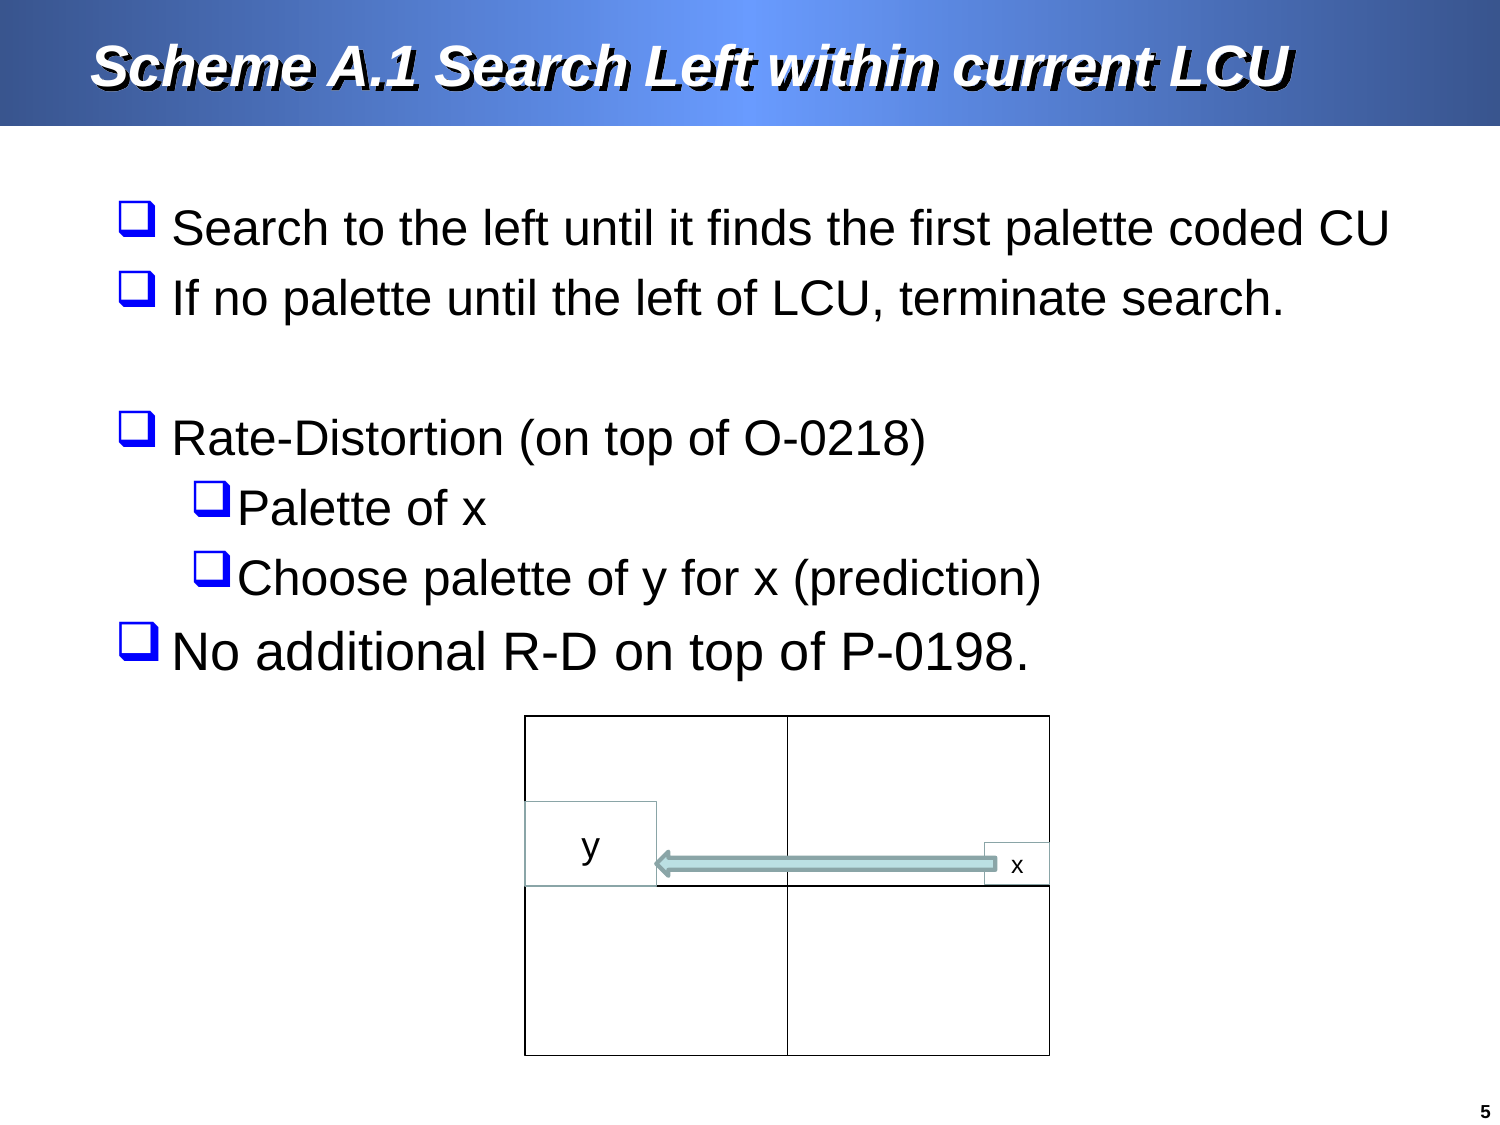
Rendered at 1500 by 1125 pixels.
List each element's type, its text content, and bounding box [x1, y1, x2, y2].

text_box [524, 715, 1051, 1056]
title Scheme A.1 Search Left within current LCU [74, 12, 1426, 126]
list Search to the left until it finds the first palette coded CU If no palette until the left of LCU, terminate search. Rate-Distortion (on top of O-0218) Palette of x Choose palette of y for x (prediction) No additional R-D on top of P-0198. [99, 187, 1451, 907]
slide_number 5 [1368, 1091, 1500, 1125]
